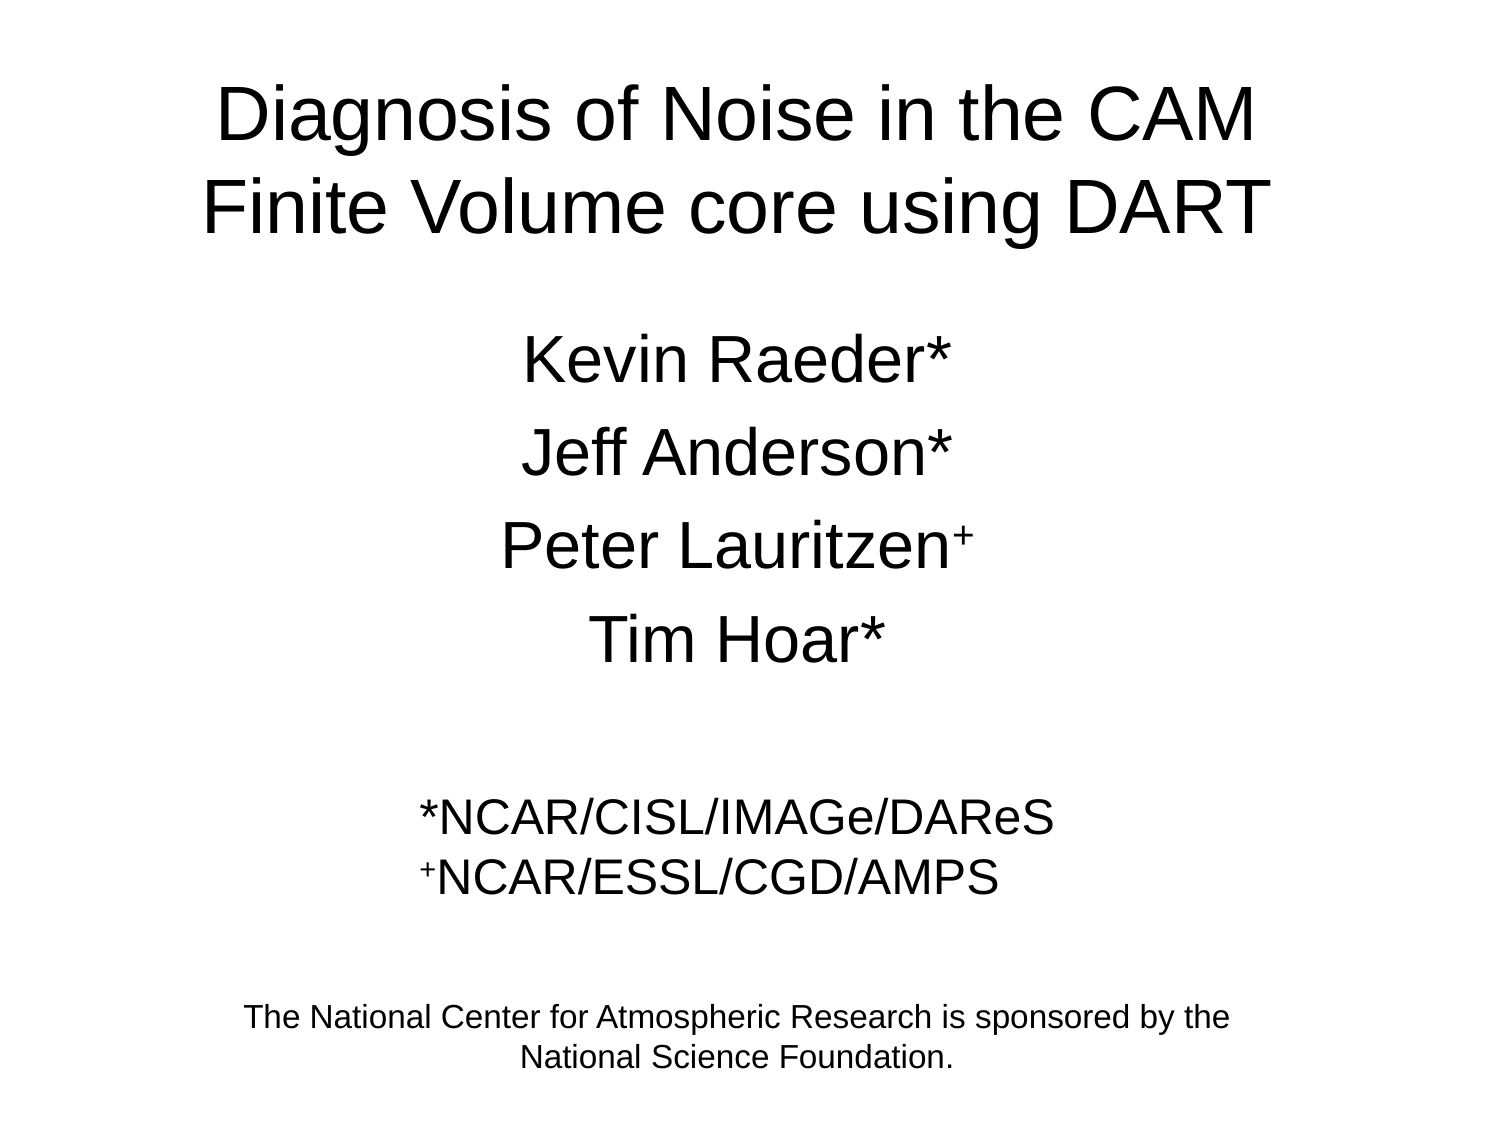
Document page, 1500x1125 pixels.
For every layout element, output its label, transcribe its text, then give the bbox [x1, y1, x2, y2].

text_box The National Center for Atmospheric Research is sponsored by the National Science Foundation. [218, 987, 1256, 1083]
title Diagnosis of Noise in the CAM Finite Volume core using DART [99, 62, 1375, 250]
subtitle Kevin Raeder* Jeff Anderson* Peter Lauritzen+ Tim Hoar* [431, 308, 1044, 712]
text_box *NCAR/CISL/IMAGe/DAReS +NCAR/ESSL/CGD/AMPS [404, 777, 1071, 913]
